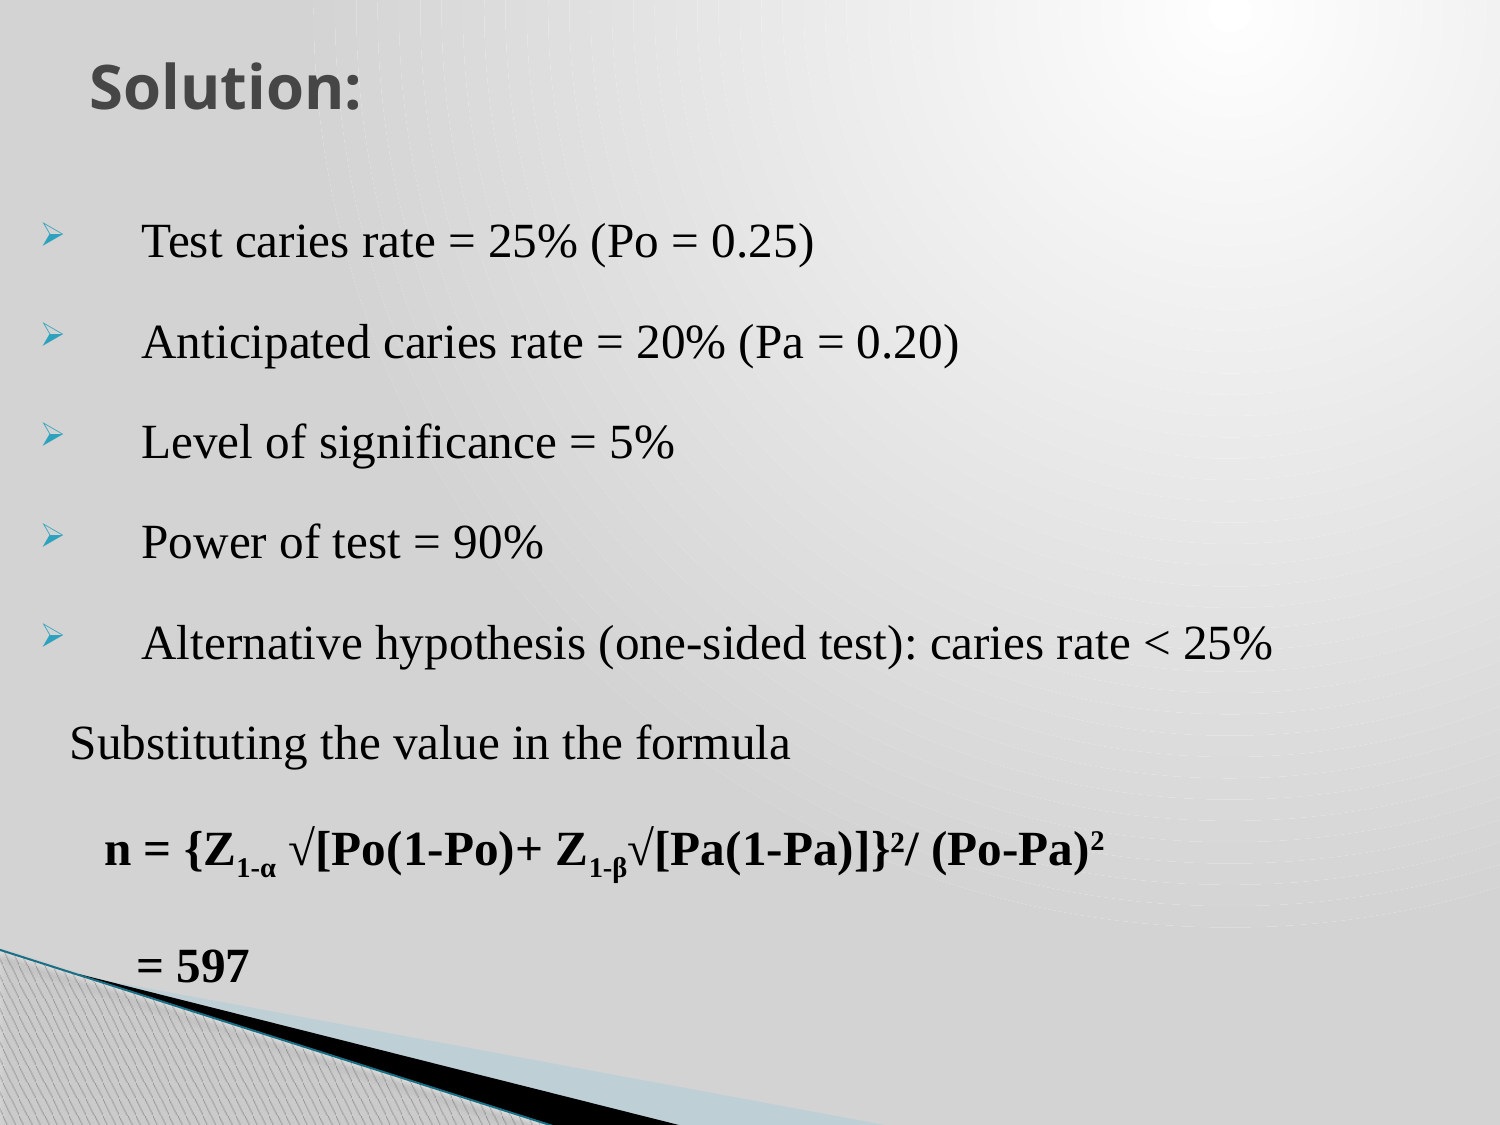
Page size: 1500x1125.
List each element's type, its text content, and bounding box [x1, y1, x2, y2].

title Solution: [75, 40, 1425, 130]
list Test caries rate = 25% (Po = 0.25) Anticipated caries rate = 20% (Pa = 0.20) Level of significance = 5% Power of test = 90% Alternative hypothesis (one-sided test): caries rate < 25% Substituting the value in the formula n = {Z1-α √[Po(1-Po)+ Z1-β√[Pa(1-Pa)]}²/ (Po-Pa)2 = 597 [24, 160, 1463, 1000]
